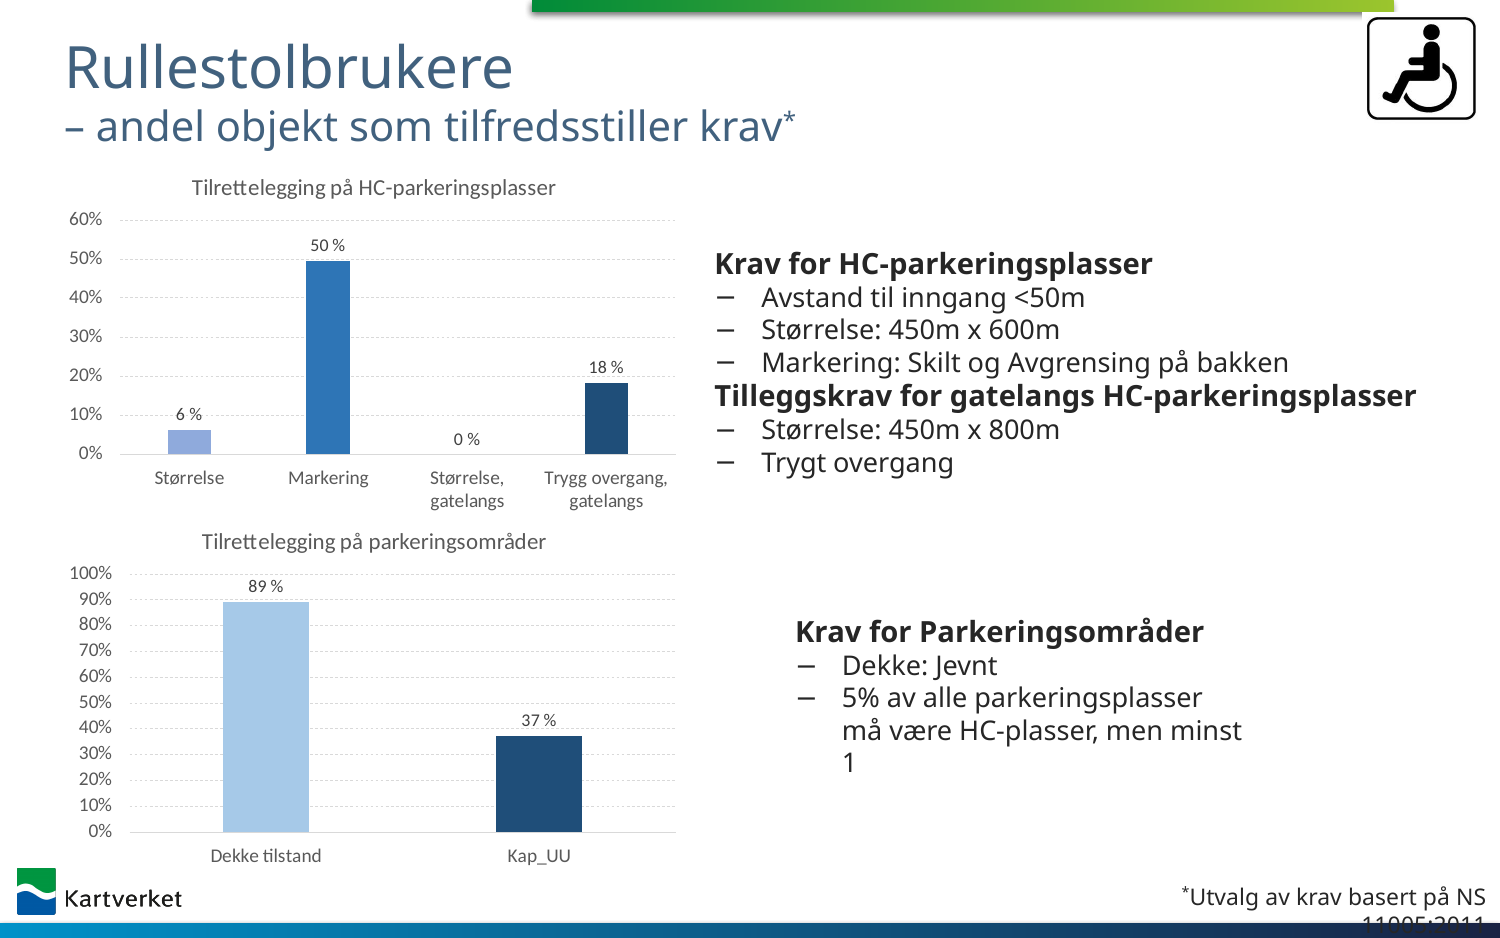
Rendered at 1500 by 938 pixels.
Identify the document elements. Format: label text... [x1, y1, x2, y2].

picture [62, 166, 687, 519]
text_box Krav for HC-parkeringsplasser Avstand til inngang <50m Størrelse: 450m x 600m Markering: Skilt og Avgrensing på bakken Tilleggskrav for gatelangs HC-parkeringsplasser Størrelse: 450m x 800m Trygt overgang [699, 237, 1433, 485]
text_box Rullestolbrukere – andel objekt som tilfredsstiller krav* [49, 25, 1431, 158]
picture [1362, 12, 1481, 126]
text_box *Utvalg av krav basert på NS 11005:2011 [1068, 873, 1500, 938]
text_box Krav for Parkeringsområder Dekke: Jevnt 5% av alle parkeringsplasser må være HC-plasser, men minst 1 [780, 605, 1261, 786]
picture [62, 520, 687, 874]
